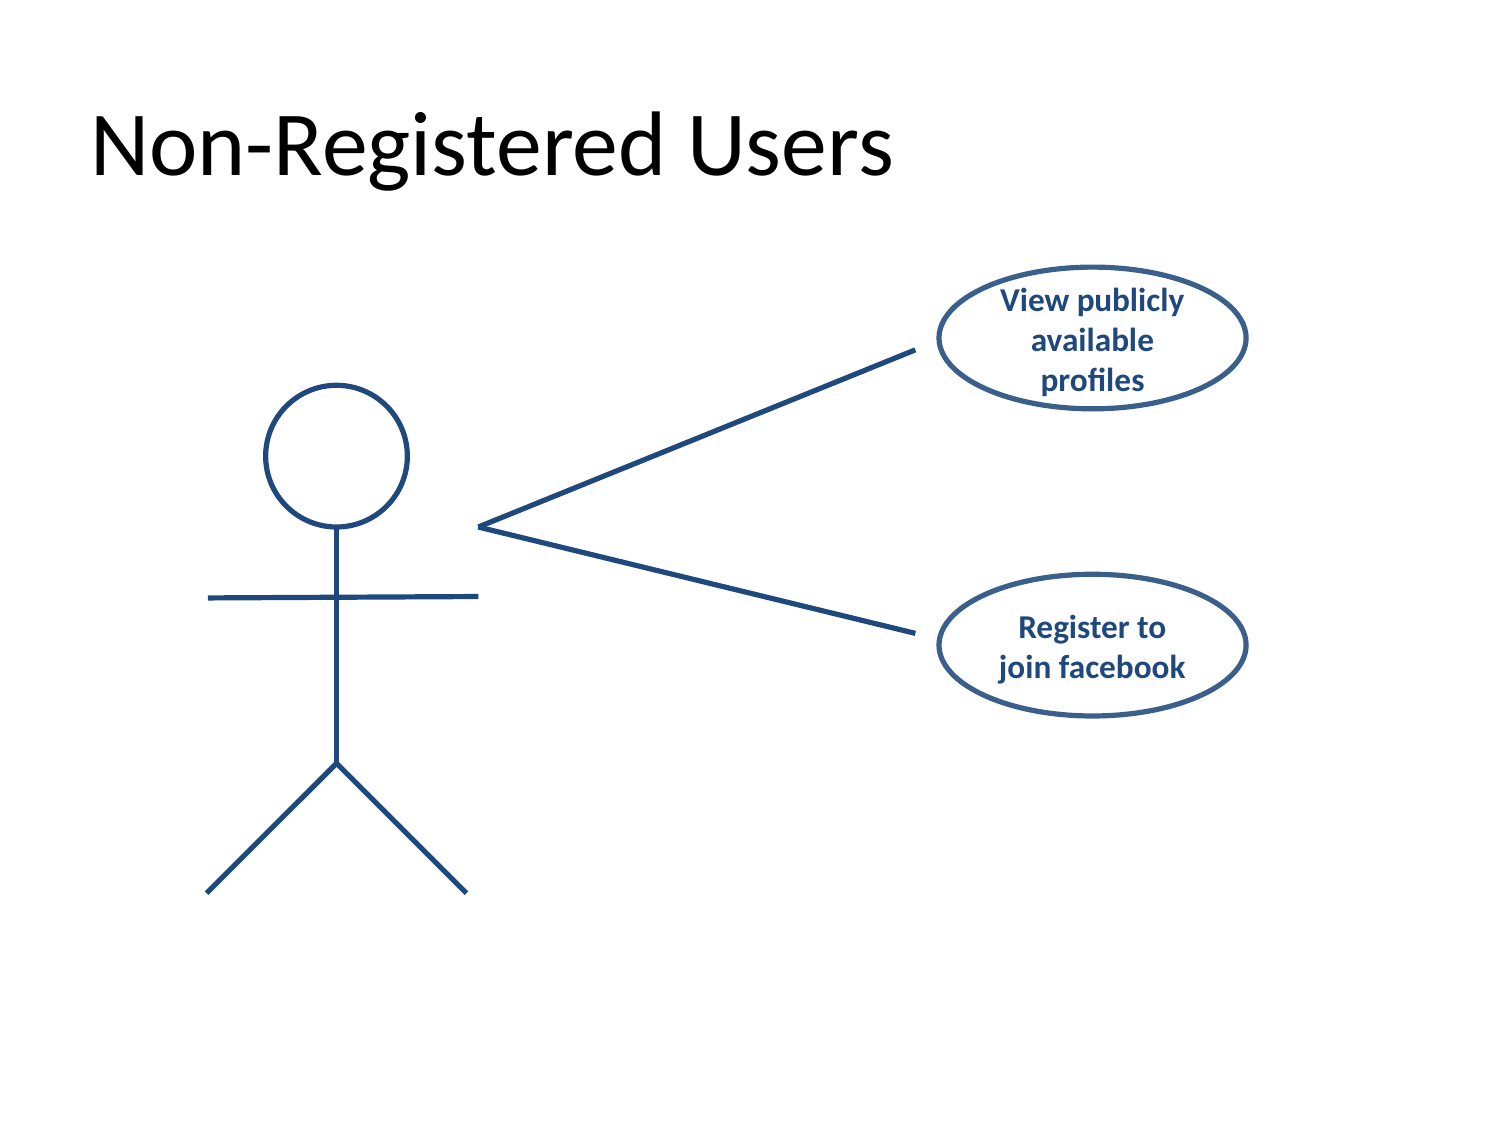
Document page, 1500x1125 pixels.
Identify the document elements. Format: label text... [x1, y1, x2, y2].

text_box [263, 383, 410, 530]
title Non-Registered Users [75, 45, 1425, 233]
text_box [338, 762, 467, 894]
text_box Register to join facebook [936, 572, 1249, 719]
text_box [478, 349, 916, 526]
text_box View publicly available profiles [936, 265, 1249, 411]
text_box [478, 526, 916, 634]
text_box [206, 762, 337, 894]
